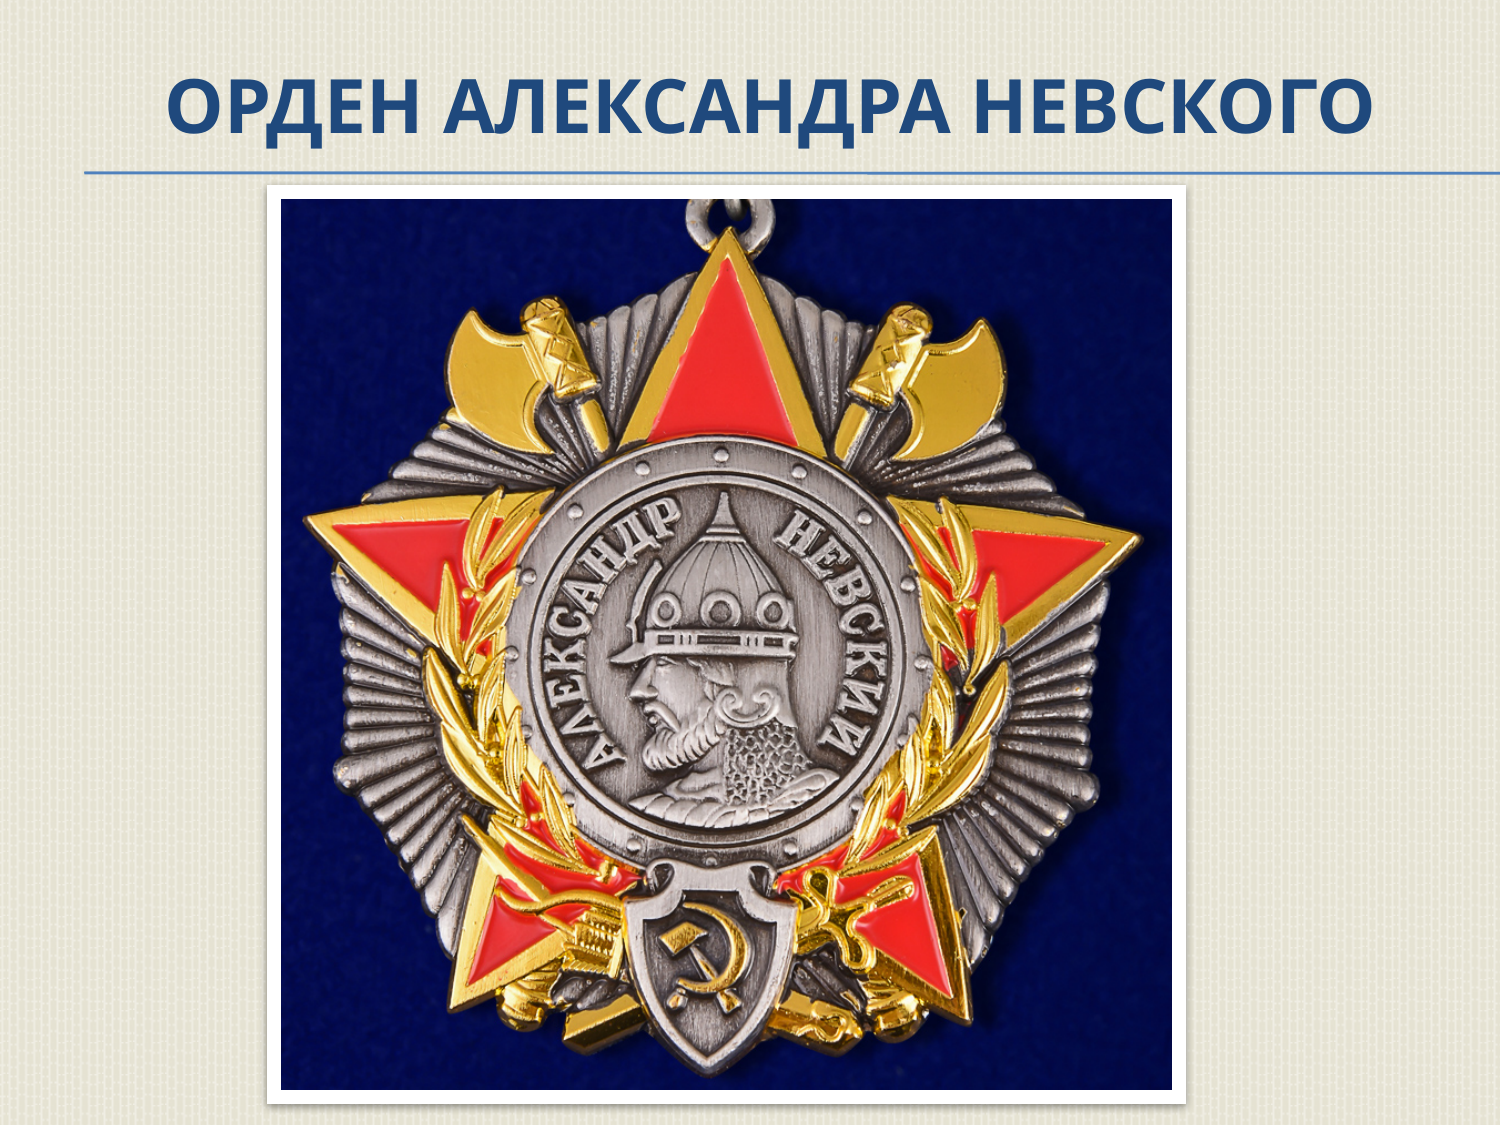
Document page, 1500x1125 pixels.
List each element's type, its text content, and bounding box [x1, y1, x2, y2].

picture [280, 198, 1173, 1091]
title Орден Александра Невского [58, 35, 1484, 173]
